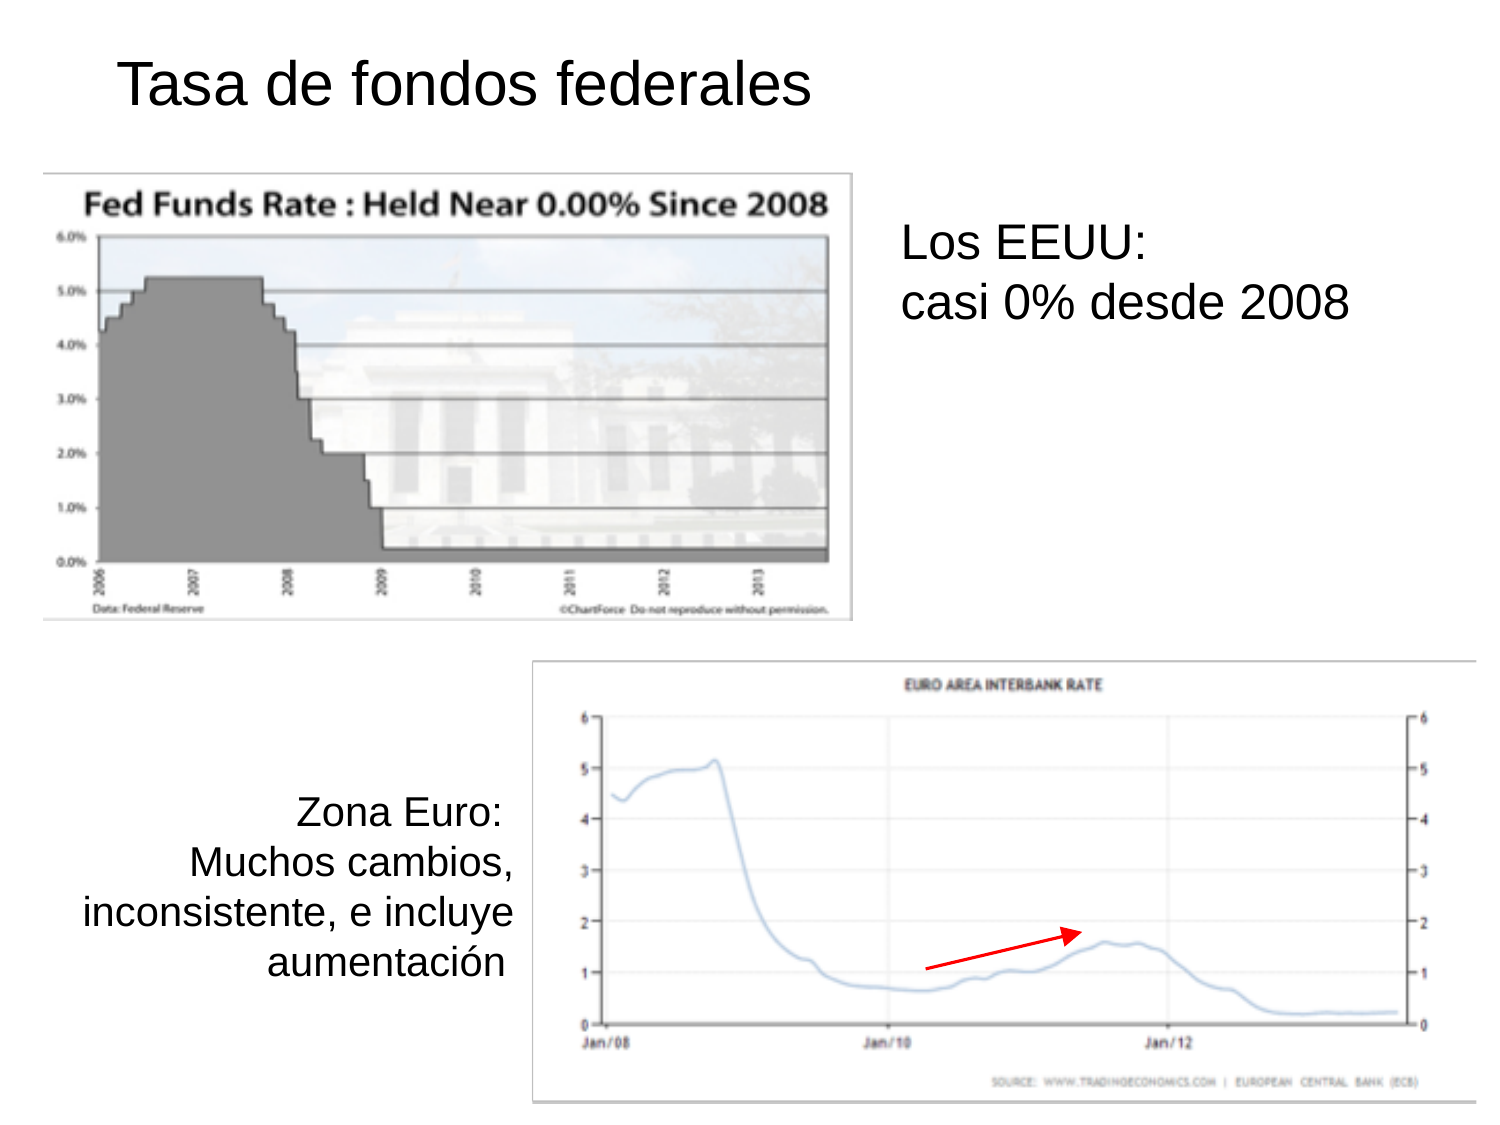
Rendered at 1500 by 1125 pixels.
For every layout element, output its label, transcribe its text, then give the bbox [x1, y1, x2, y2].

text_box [925, 931, 1083, 970]
text_box Los EEUU: casi 0% desde 2008 [885, 194, 1414, 597]
text_box [43, 172, 853, 621]
text_box [531, 660, 1477, 1104]
title Tasa de fondos federales [63, 27, 1414, 134]
text_box Zona Euro: Muchos cambios, inconsistente, e incluye aumentación [63, 769, 530, 1024]
